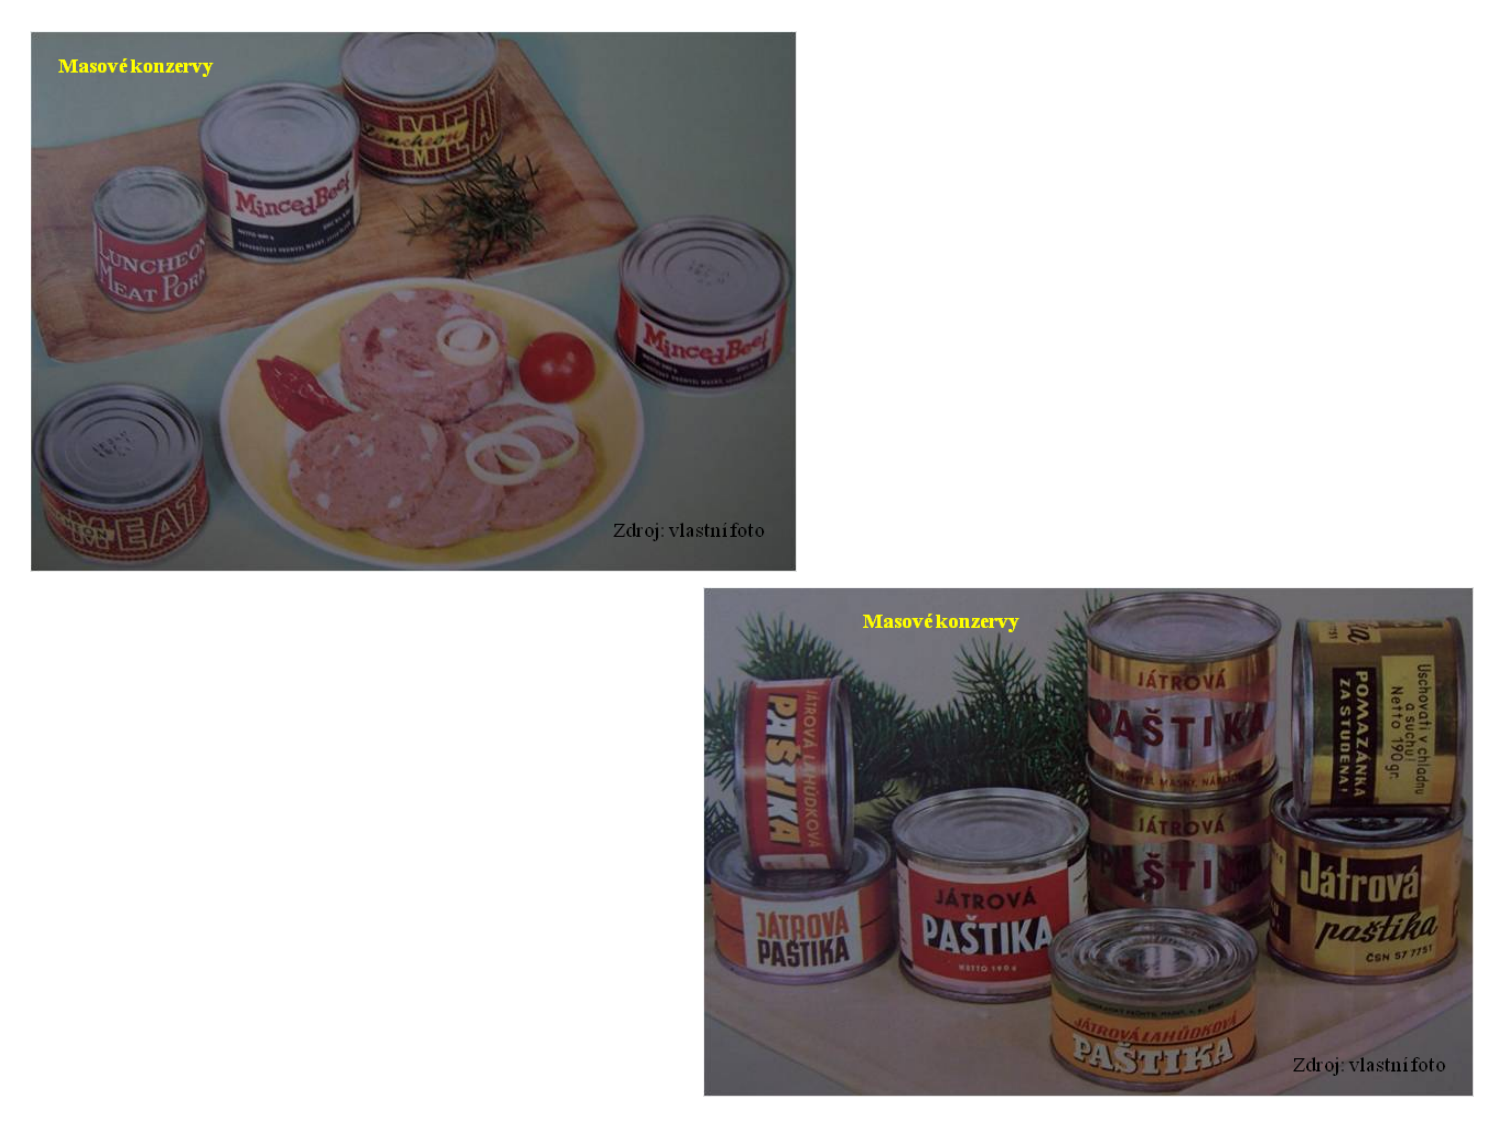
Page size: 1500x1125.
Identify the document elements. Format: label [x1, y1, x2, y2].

picture [29, 30, 798, 574]
picture [702, 586, 1475, 1098]
